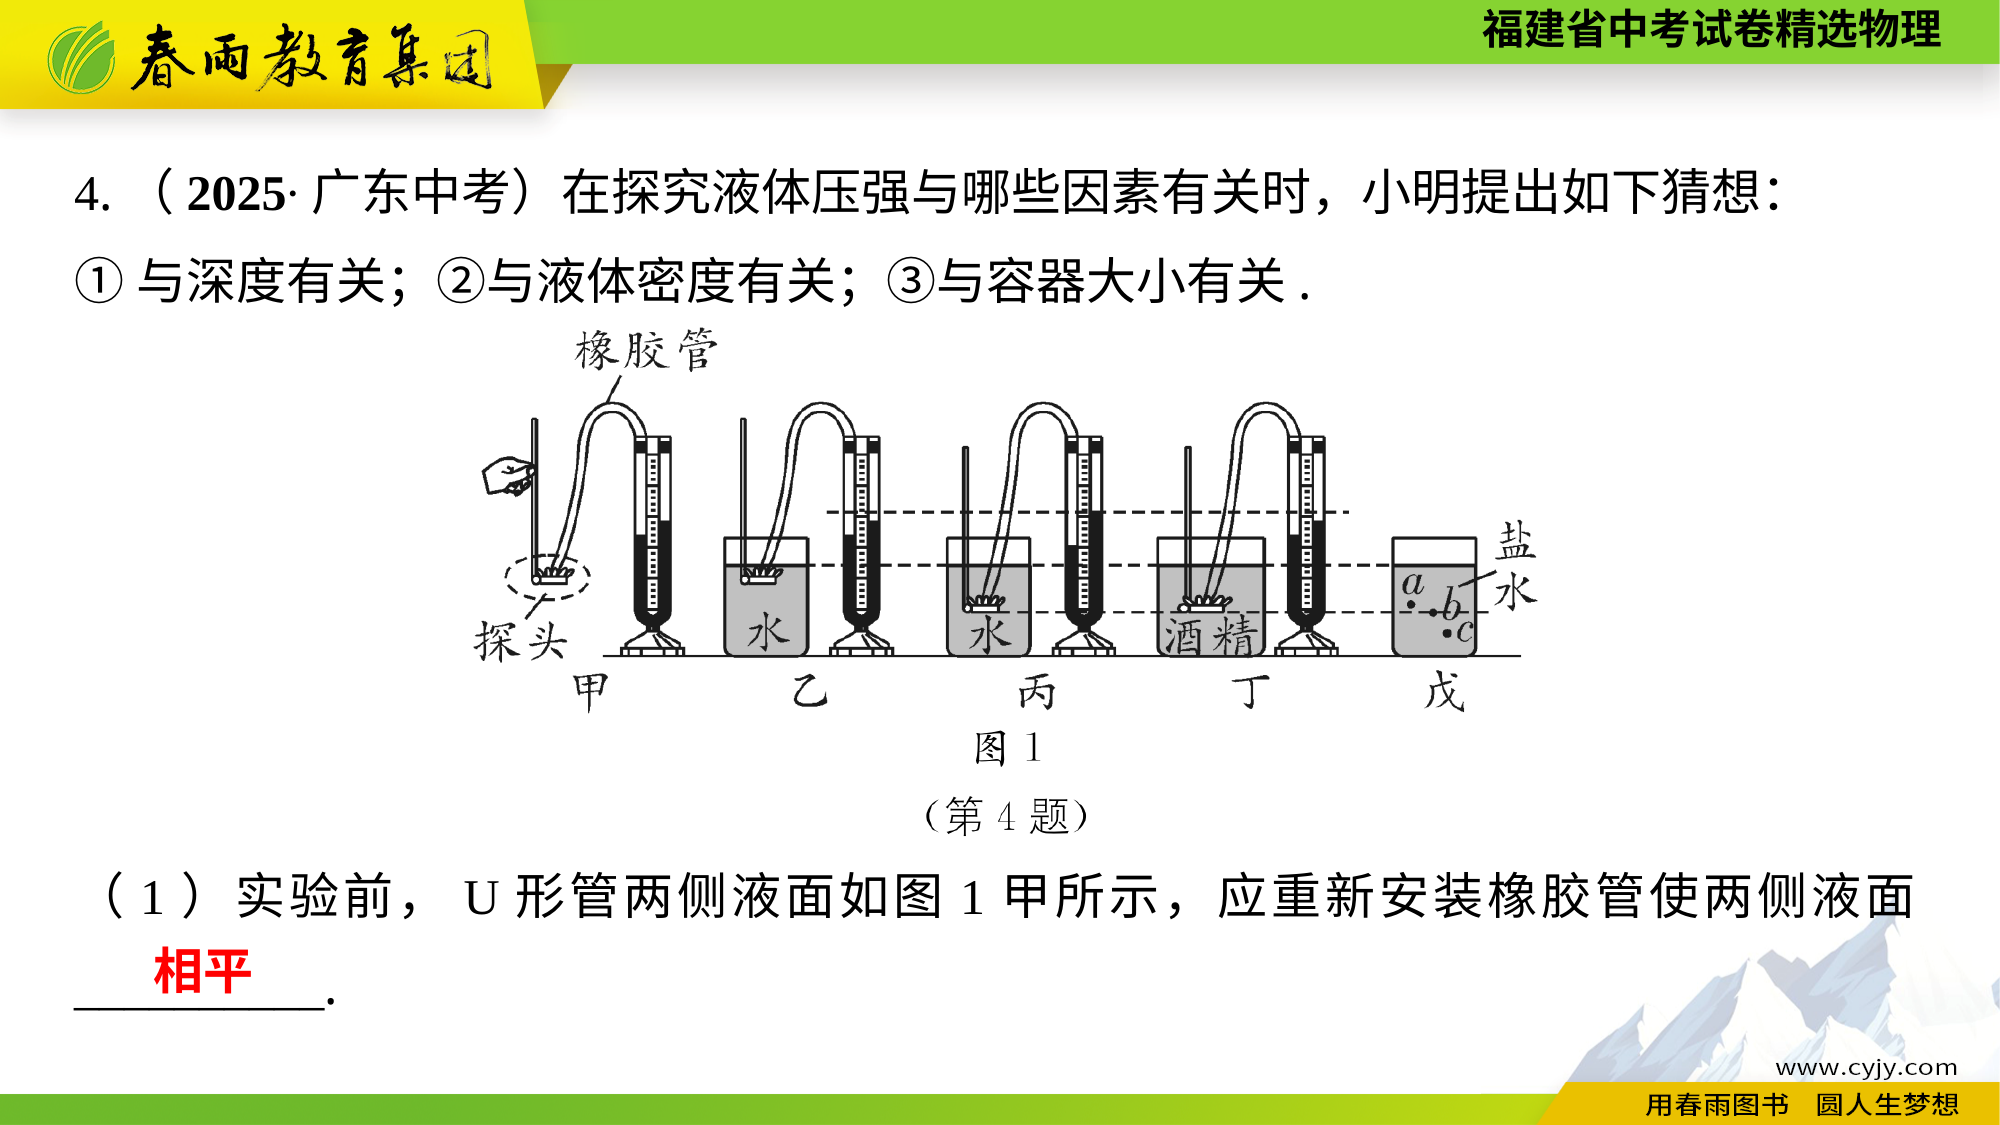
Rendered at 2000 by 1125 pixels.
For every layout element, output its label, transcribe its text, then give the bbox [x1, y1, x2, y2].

list 4.（2025∙广东中考）在探究液体压强与哪些因素有关时，小明提出如下猜想： ①与深度有关；②与液体密度有关；③与容器大小有关. （1）实验前，U形管两侧液面如图1甲所示，应重新安装橡胶管使两侧液面__________. [59, 122, 1944, 1032]
picture [0, 0, 2000, 1125]
text_box 相平 [138, 932, 269, 1008]
